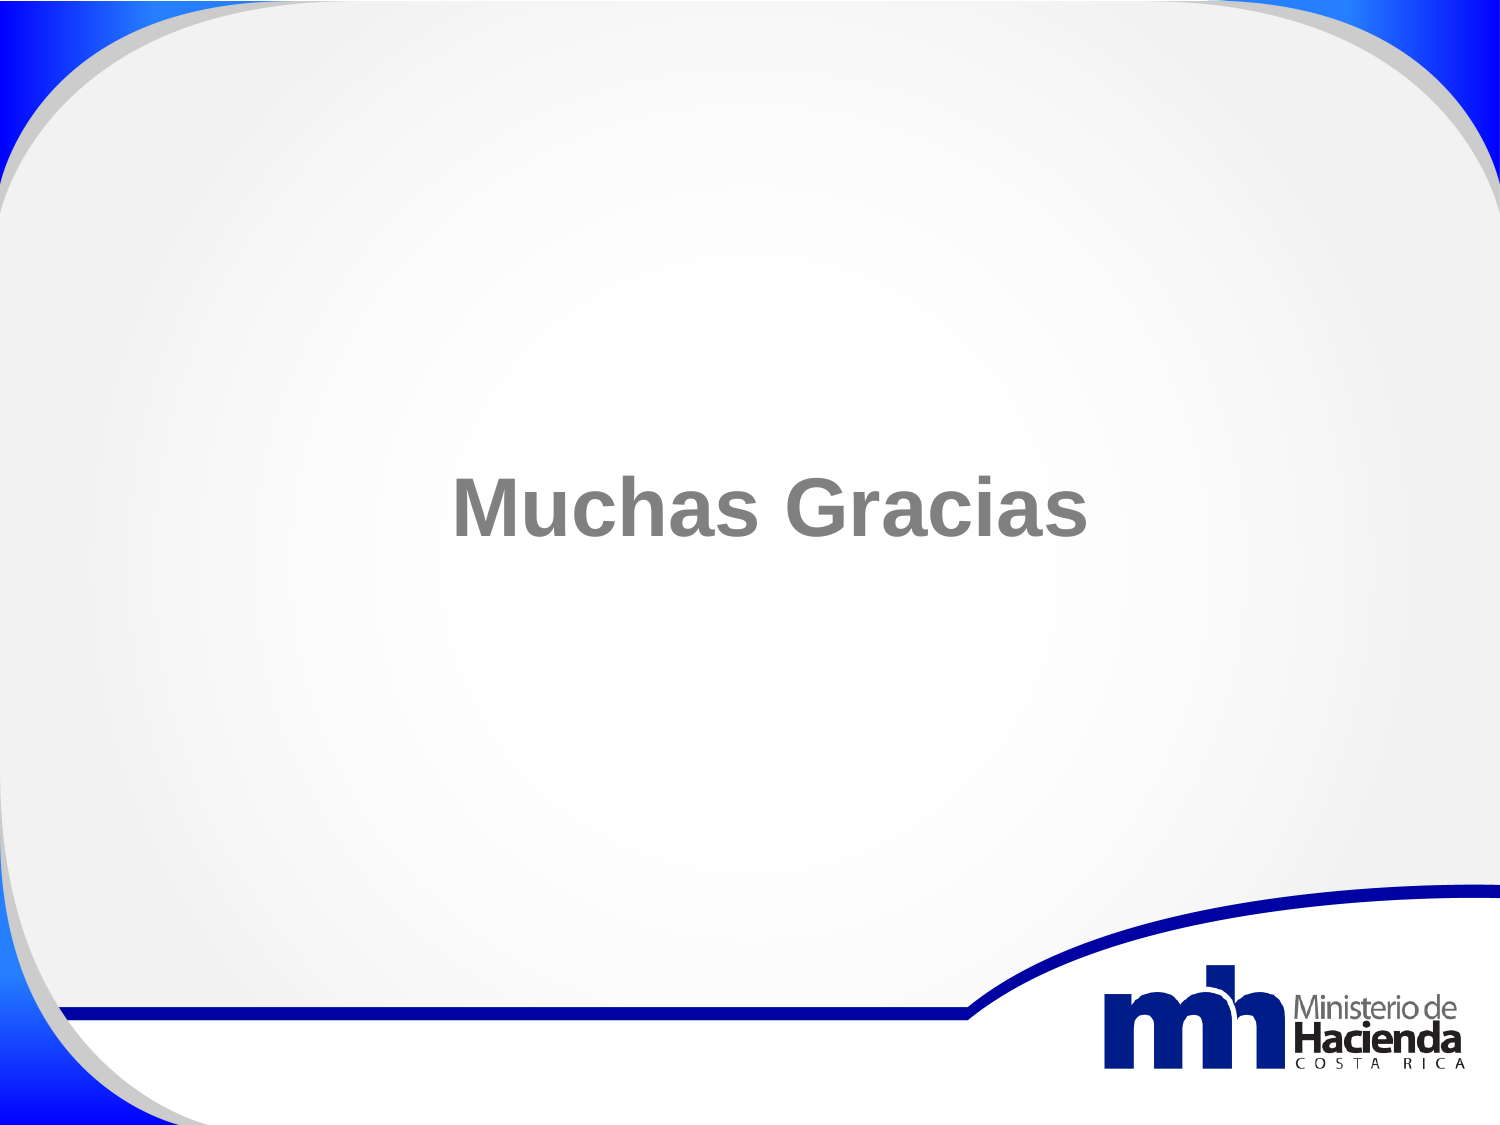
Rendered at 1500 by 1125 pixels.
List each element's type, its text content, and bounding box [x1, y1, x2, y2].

picture [0, 0, 1500, 1125]
text_box Muchas Gracias [156, 445, 1364, 561]
